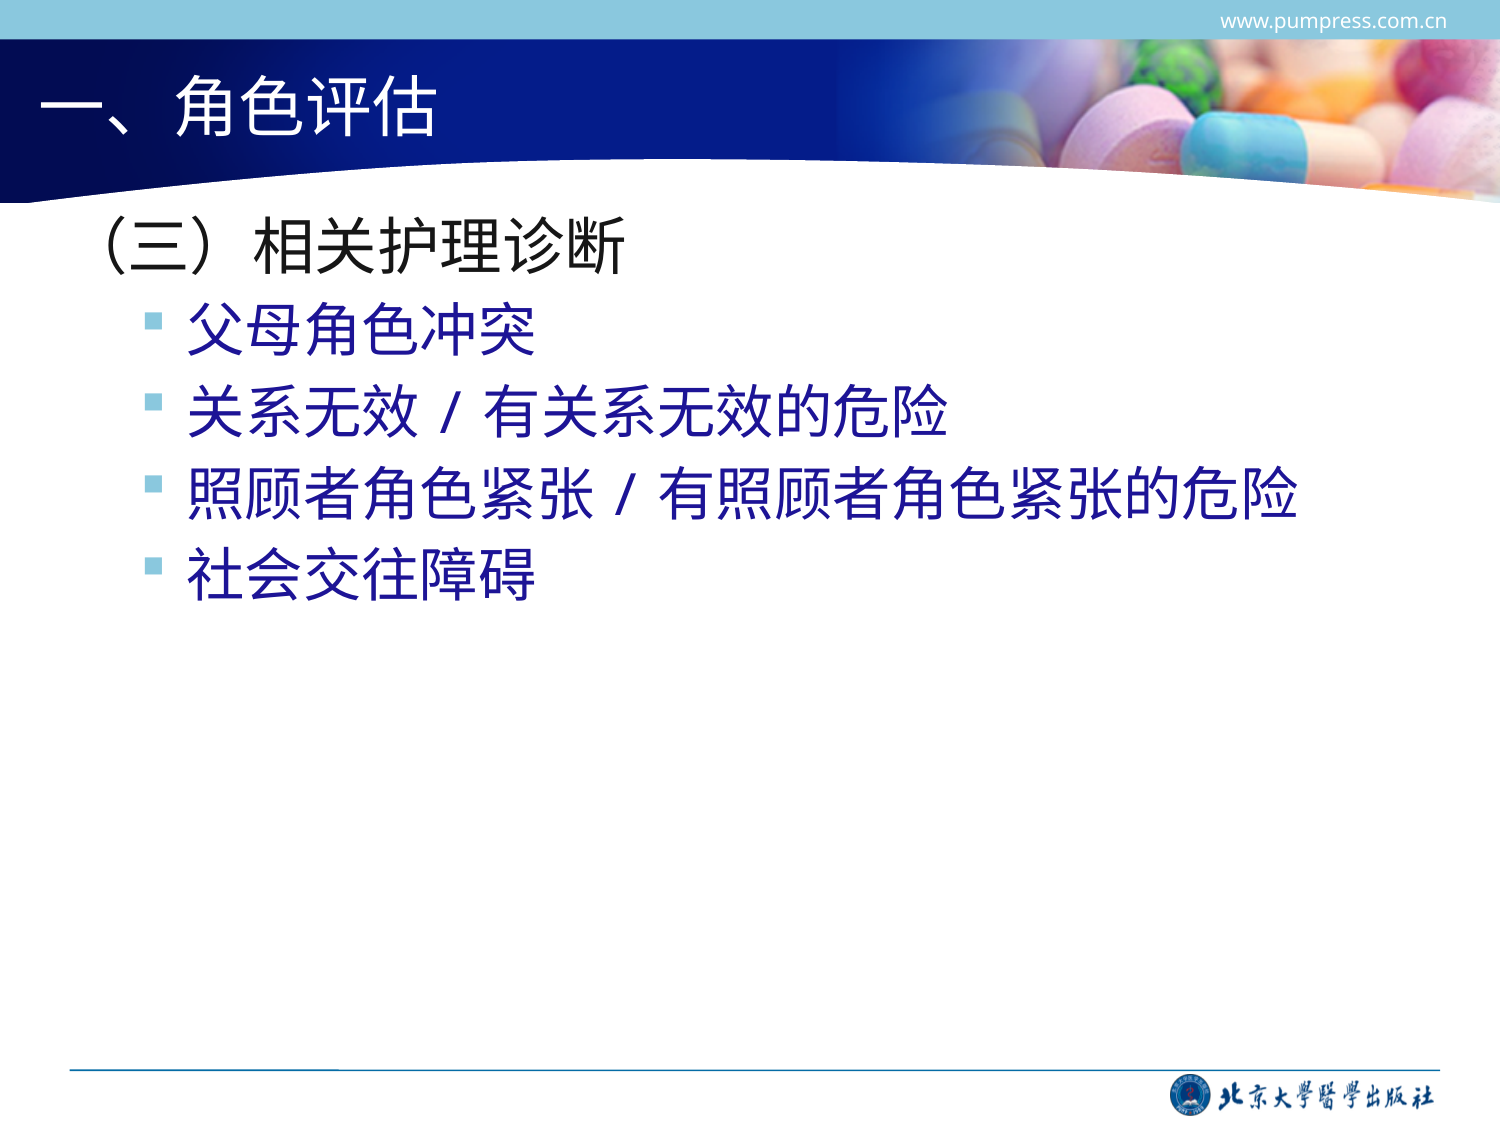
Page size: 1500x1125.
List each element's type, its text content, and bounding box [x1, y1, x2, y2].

picture [0, 40, 1500, 203]
slide_number www.pumpress.com.cn [1024, 0, 1463, 38]
title 一、角色评估 [23, 58, 1349, 152]
picture [1170, 1074, 1436, 1118]
list （三）相关护理诊断 父母角色冲突 关系无效/有关系无效的危险 照顾者角色紧张/有照顾者角色紧张的危险 社会交往障碍 [49, 198, 1463, 1026]
